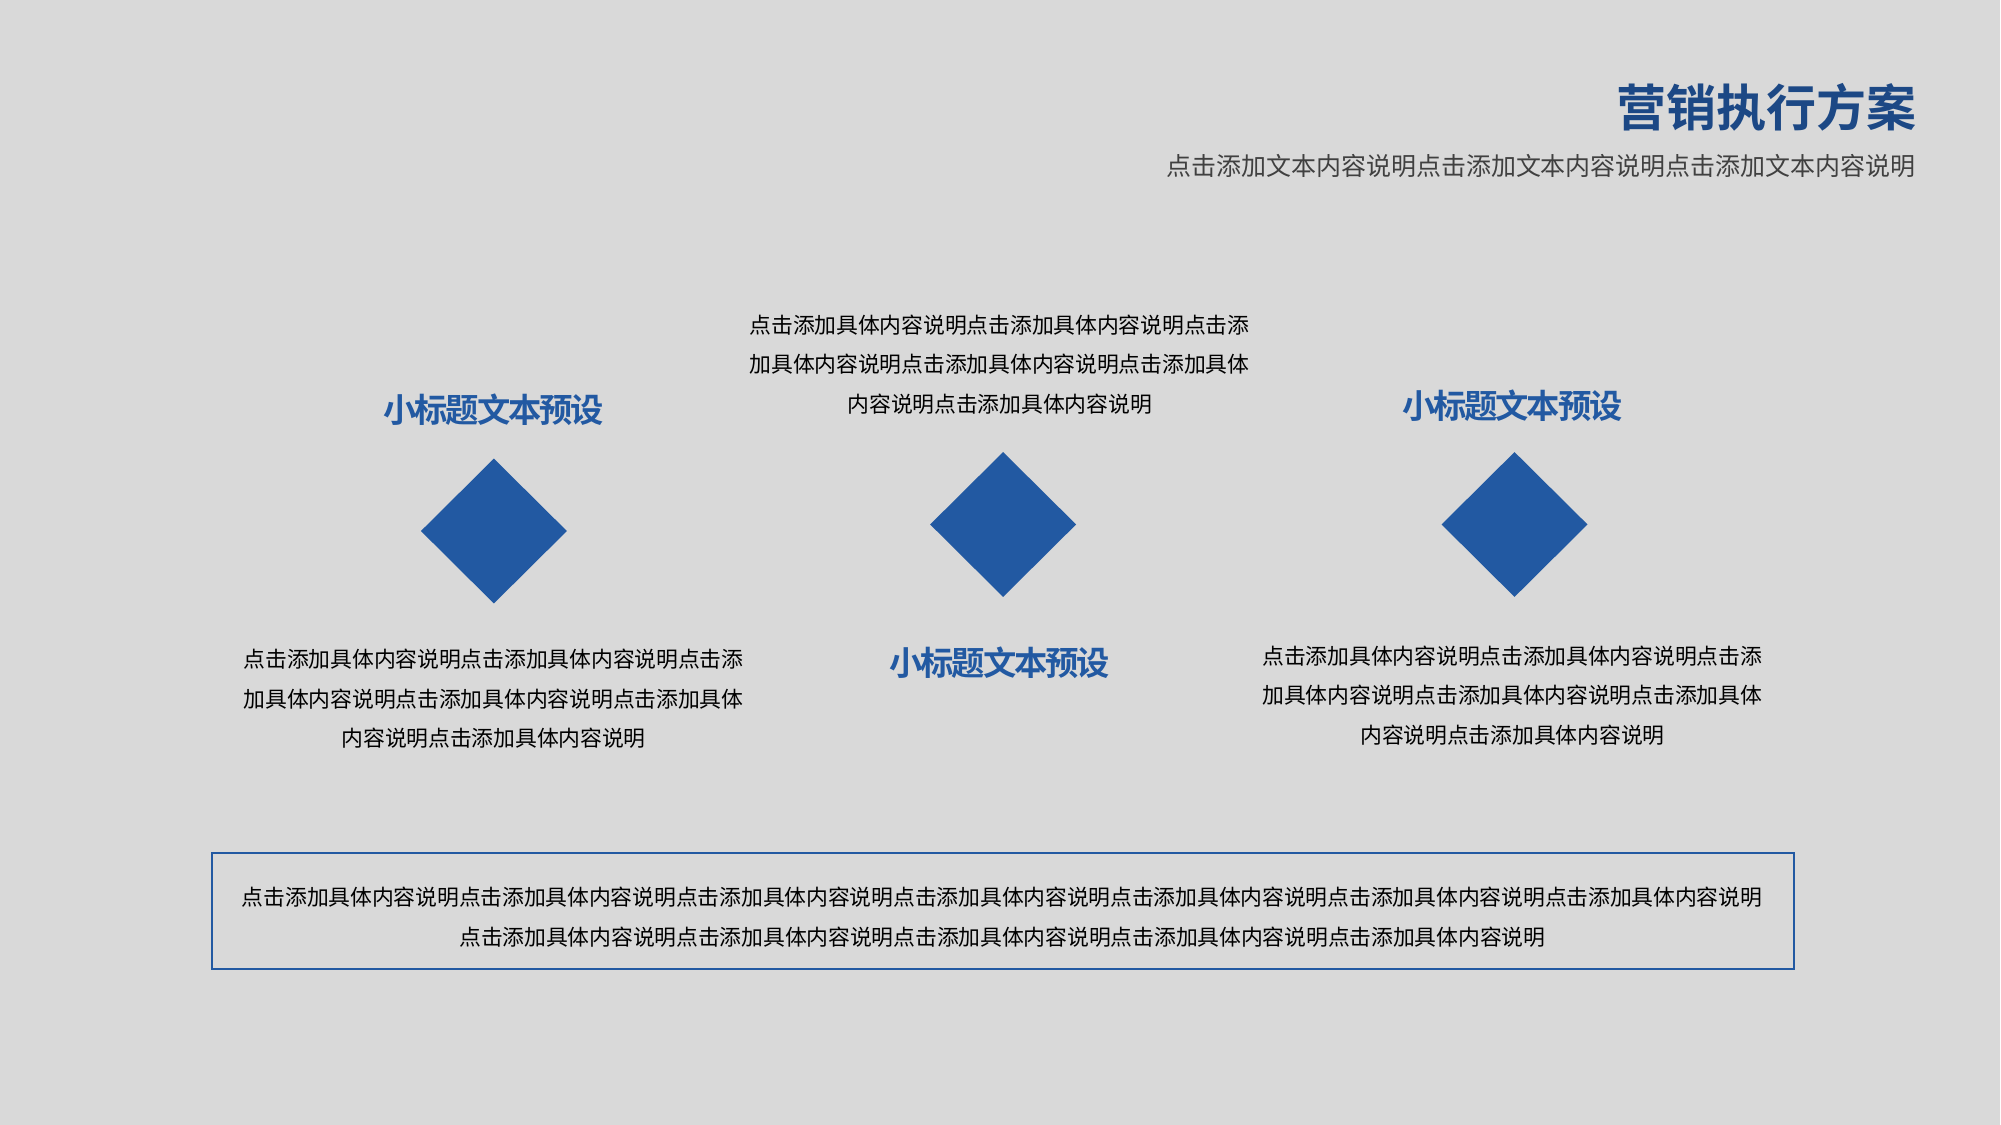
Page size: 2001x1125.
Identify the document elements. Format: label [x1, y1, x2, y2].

text_box [1064, 69, 1932, 184]
text_box [212, 291, 1794, 969]
